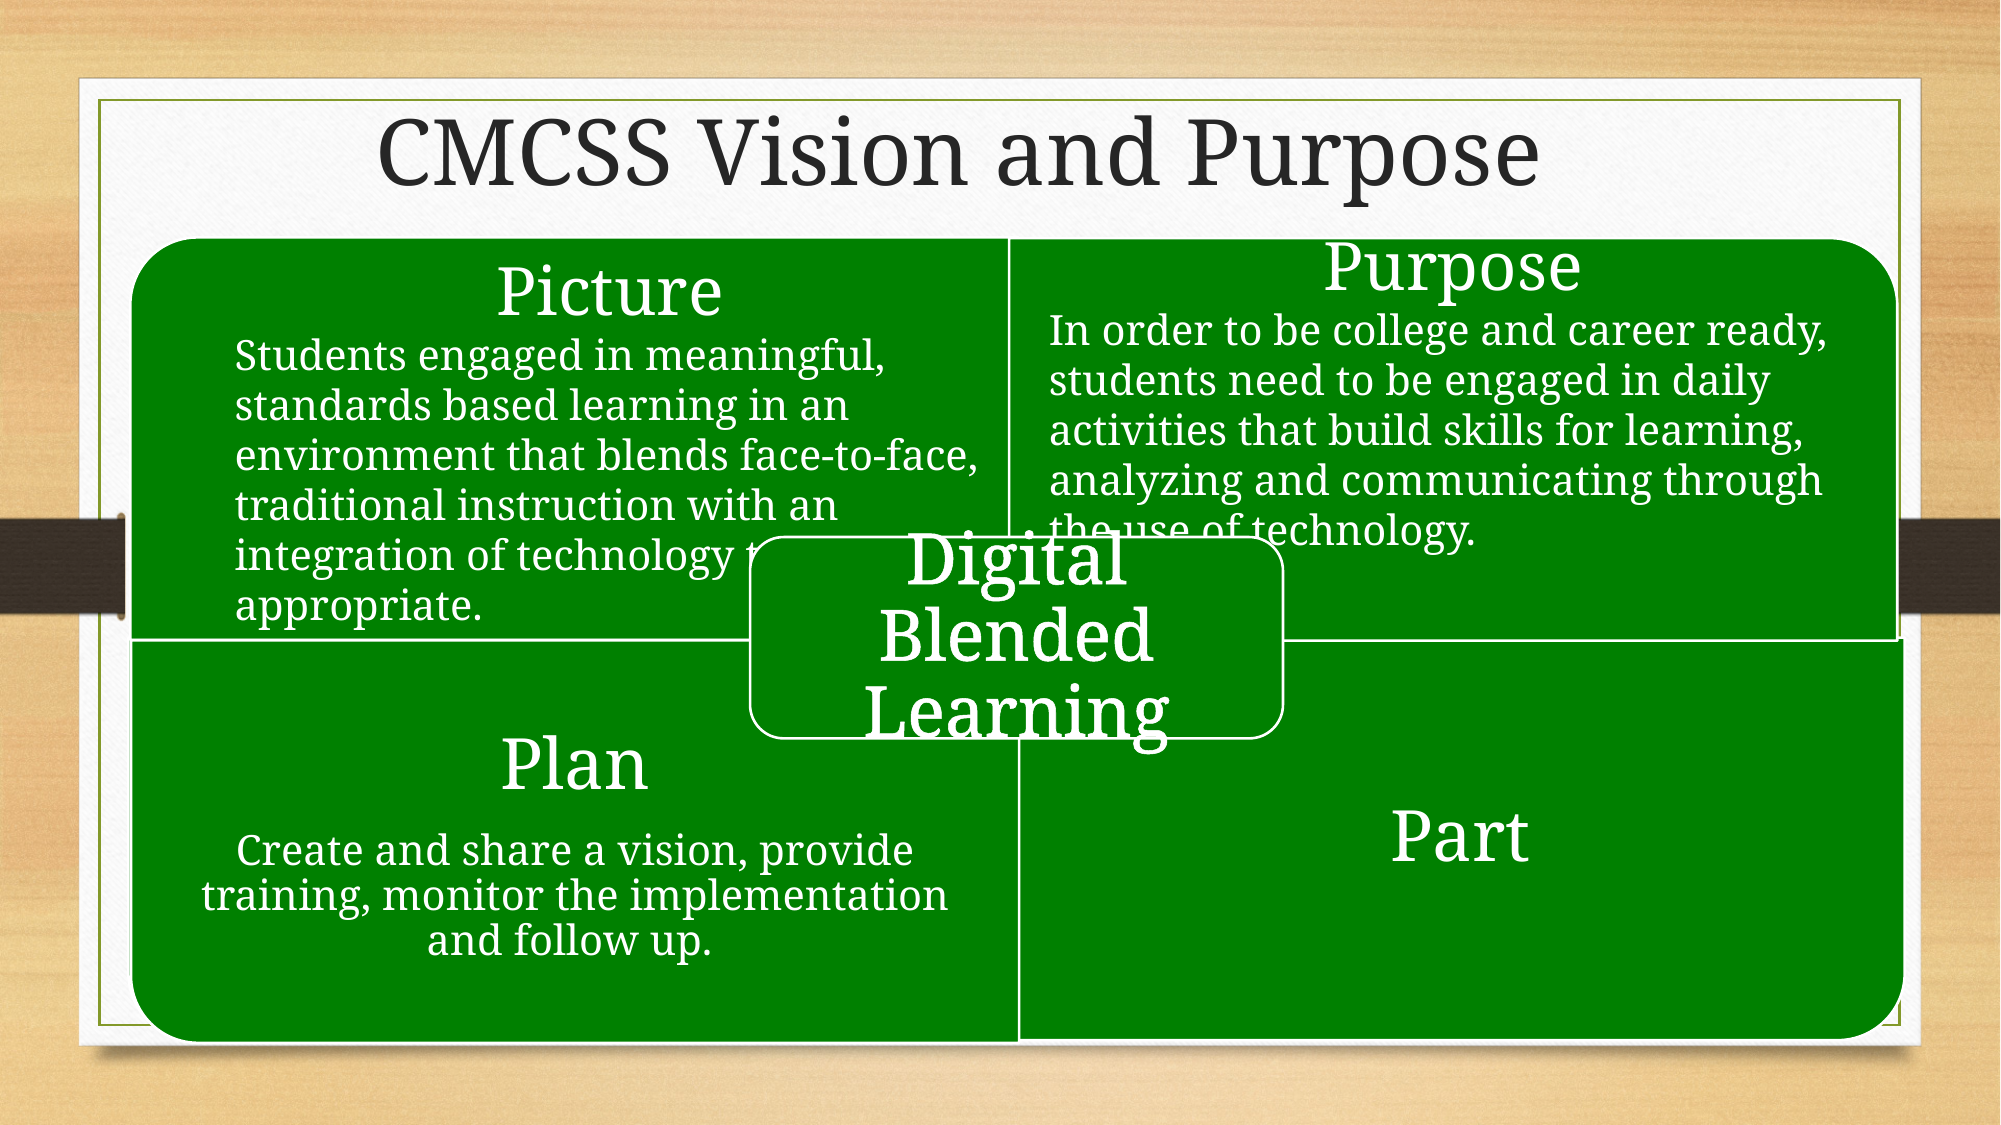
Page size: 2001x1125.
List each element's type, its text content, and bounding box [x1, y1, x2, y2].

title CMCSS Vision and Purpose [162, 26, 1757, 237]
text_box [130, 237, 1019, 681]
picture [0, 0, 2001, 1125]
text_box Purpose In order to be college and career ready, students need to be engaged in daily activities that build skills for learning, analyzing and communicating through the use of technology. [1008, 236, 1899, 642]
text_box Digital Blended Learning [748, 535, 1285, 740]
text_box Part [1021, 636, 1907, 1042]
text_box Plan Create and share a vision, provide training, monitor the implementation and follow up. [129, 639, 1021, 1045]
